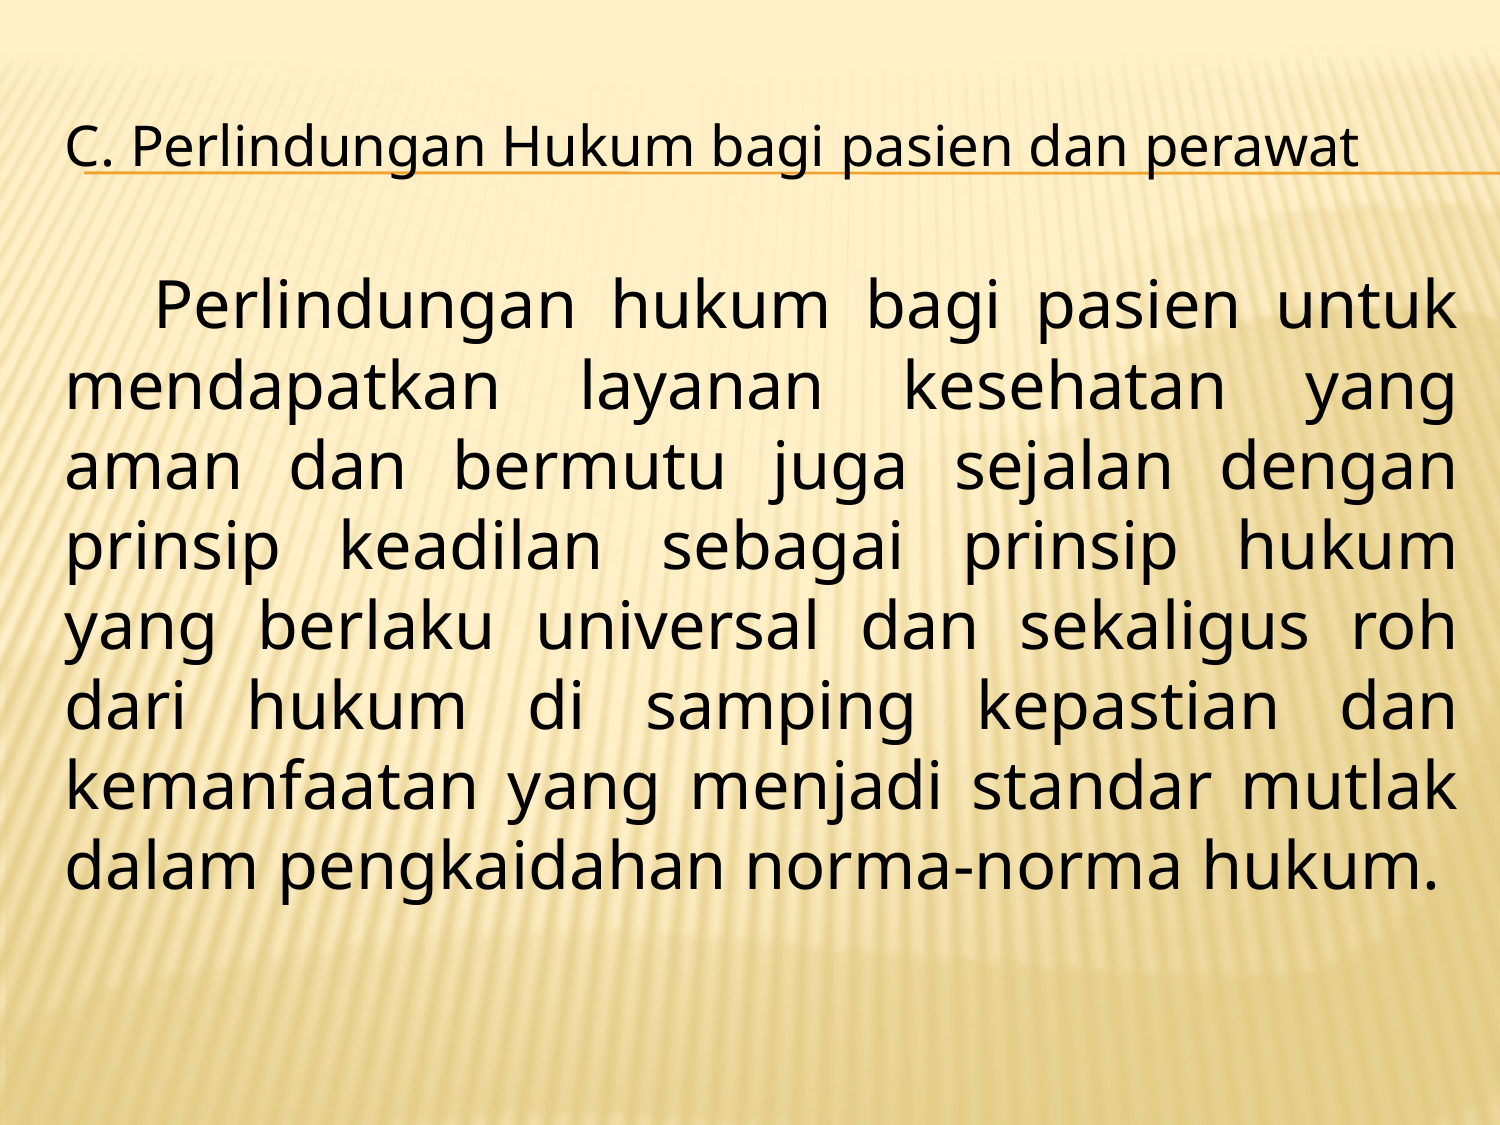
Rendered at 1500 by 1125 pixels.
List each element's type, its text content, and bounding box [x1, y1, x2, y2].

title C. Perlindungan Hukum bagi pasien dan perawat [50, 75, 1475, 213]
list Perlindungan hukum bagi pasien untuk mendapatkan layanan kesehatan yang aman dan bermutu juga sejalan dengan prinsip keadilan sebagai prinsip hukum yang berlaku universal dan sekaligus roh dari hukum di samping kepastian dan kemanfaatan yang menjadi standar mutlak dalam pengkaidahan norma-norma hukum. [50, 254, 1475, 961]
